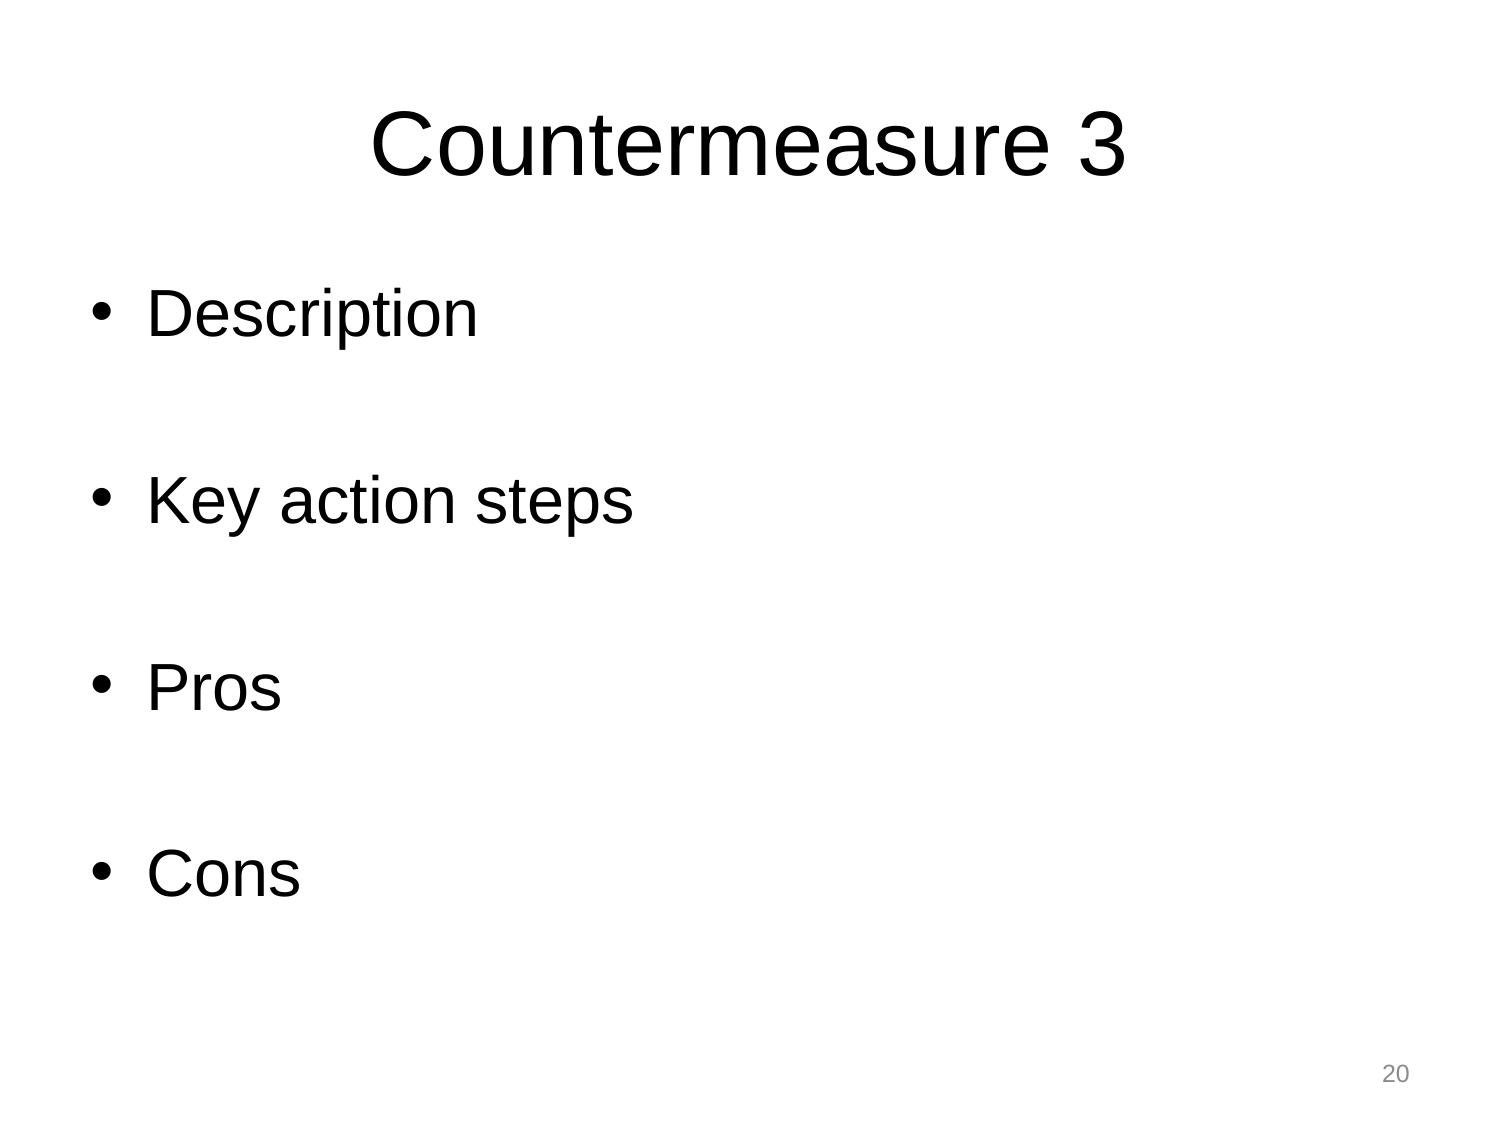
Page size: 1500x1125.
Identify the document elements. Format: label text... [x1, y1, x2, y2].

title Countermeasure 3 [75, 45, 1425, 233]
slide_number 20 [1074, 1042, 1425, 1103]
list Description Key action steps Pros Cons [75, 262, 1425, 1005]
